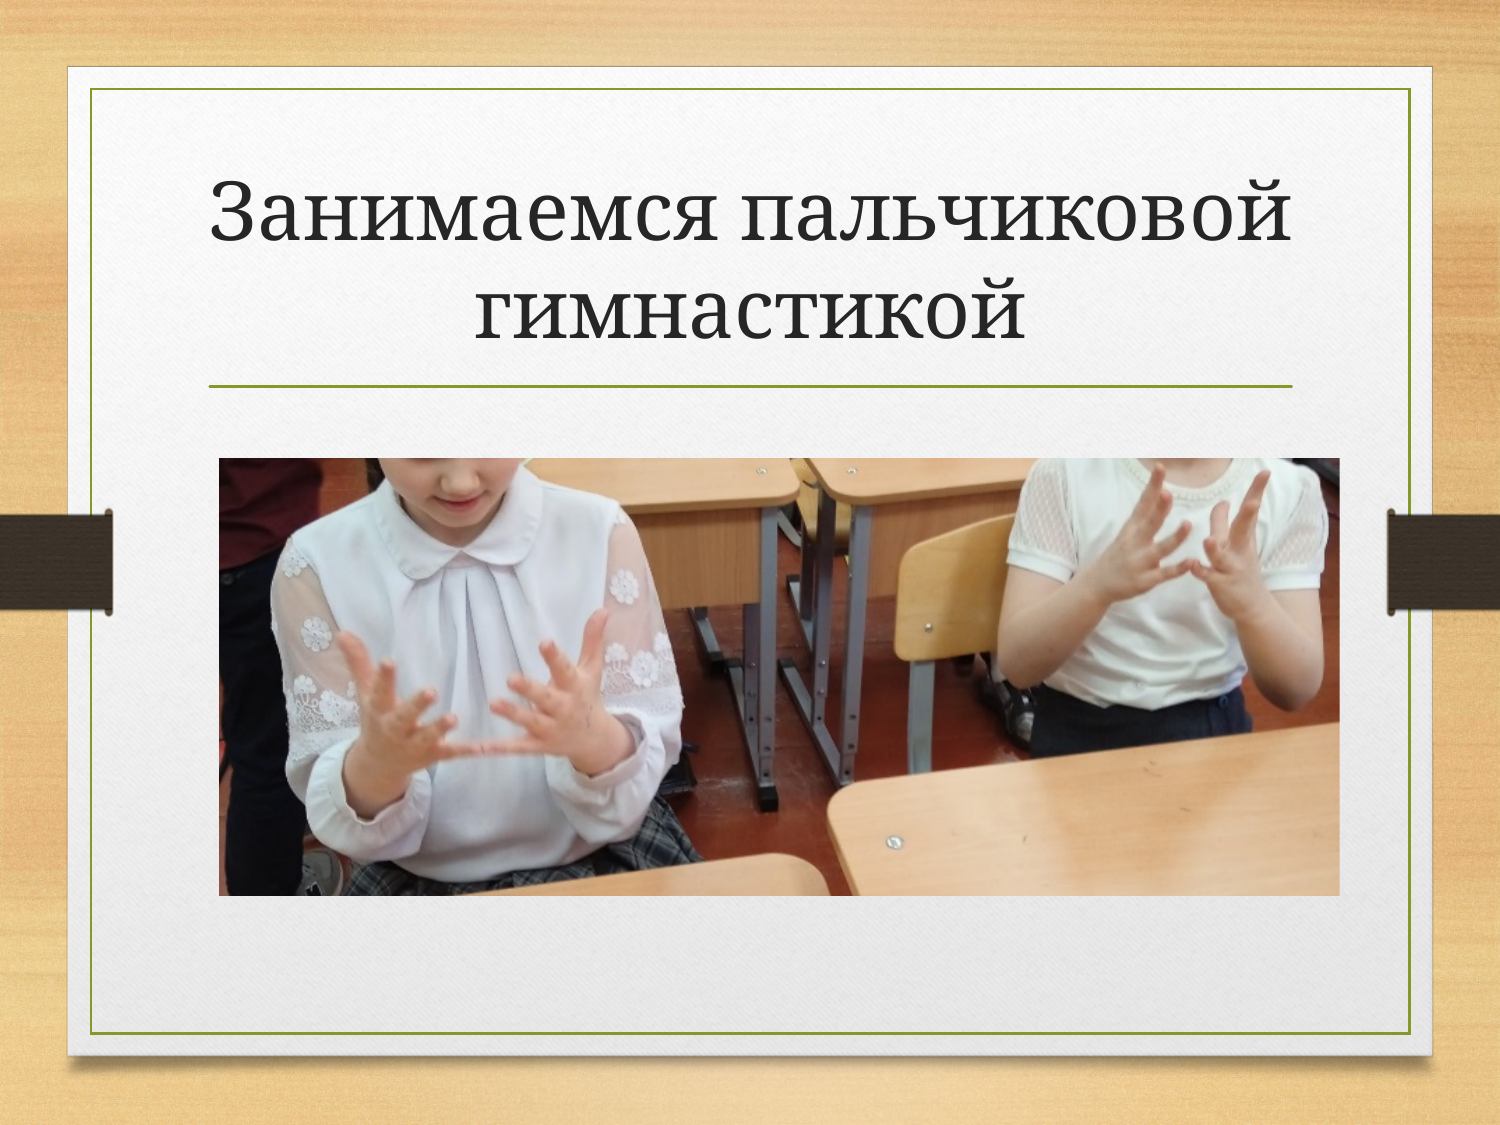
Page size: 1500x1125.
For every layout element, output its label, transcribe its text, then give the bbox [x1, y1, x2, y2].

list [218, 457, 1340, 897]
picture [0, 0, 1500, 1125]
title Занимаемся пальчиковой гимнастикой [193, 150, 1309, 365]
